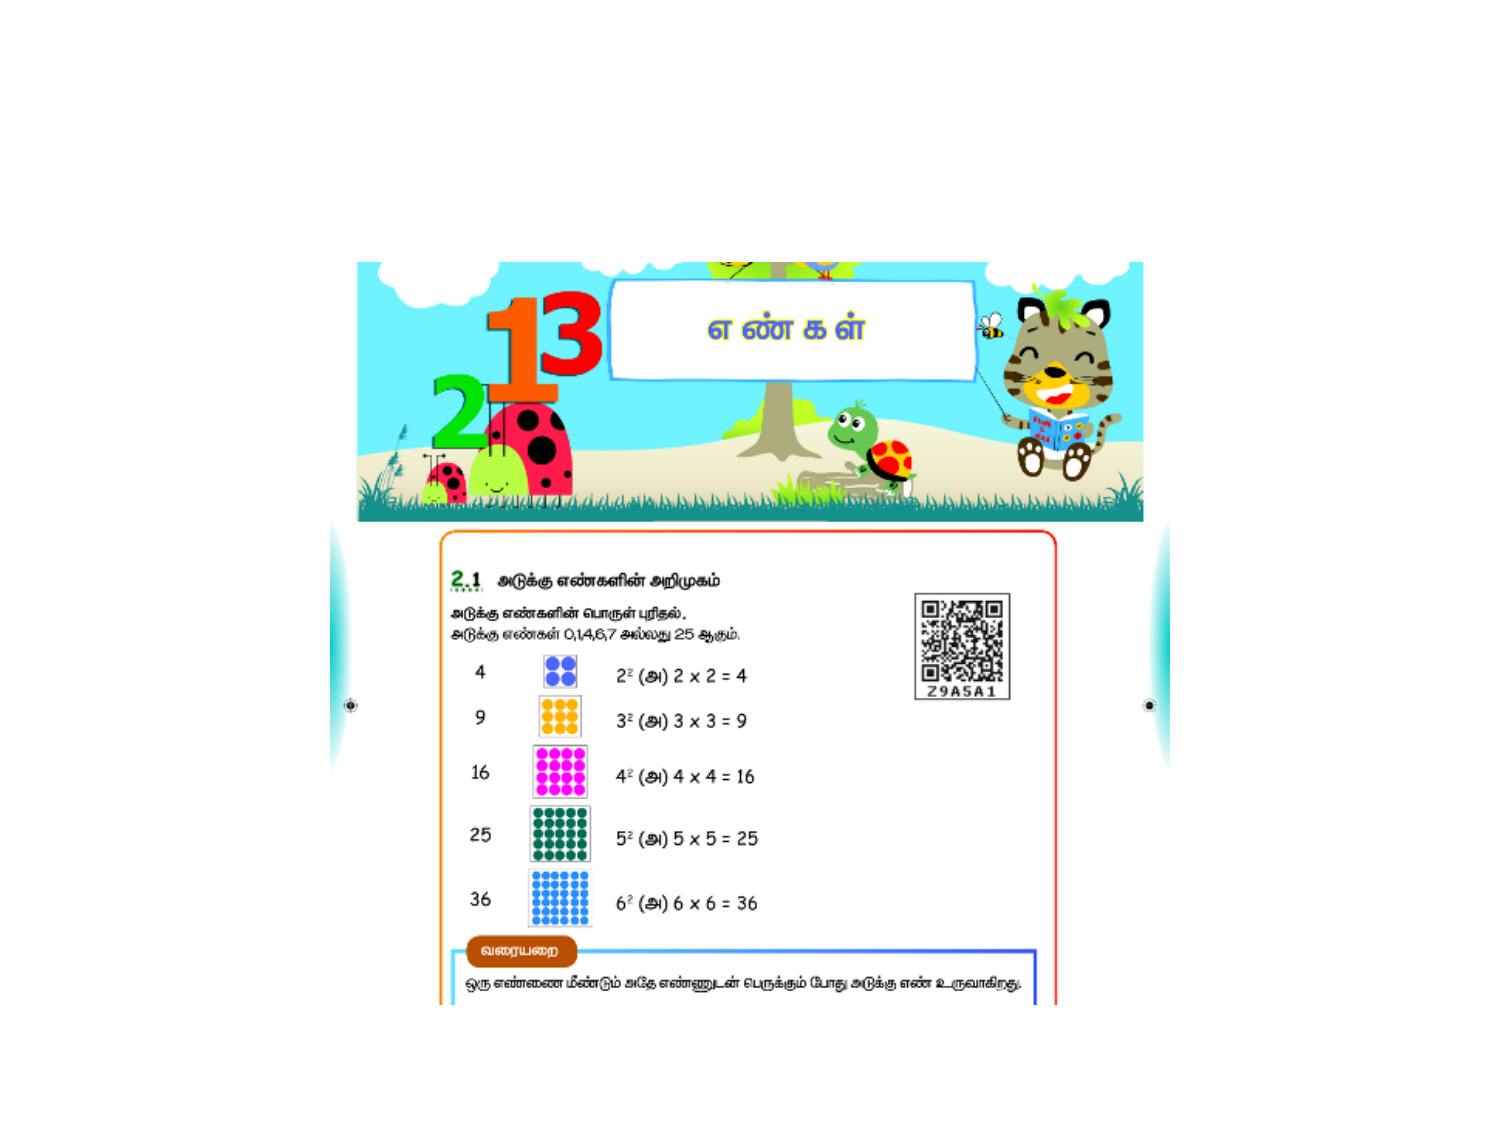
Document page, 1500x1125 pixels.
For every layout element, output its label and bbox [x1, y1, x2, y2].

list [329, 262, 1171, 1006]
